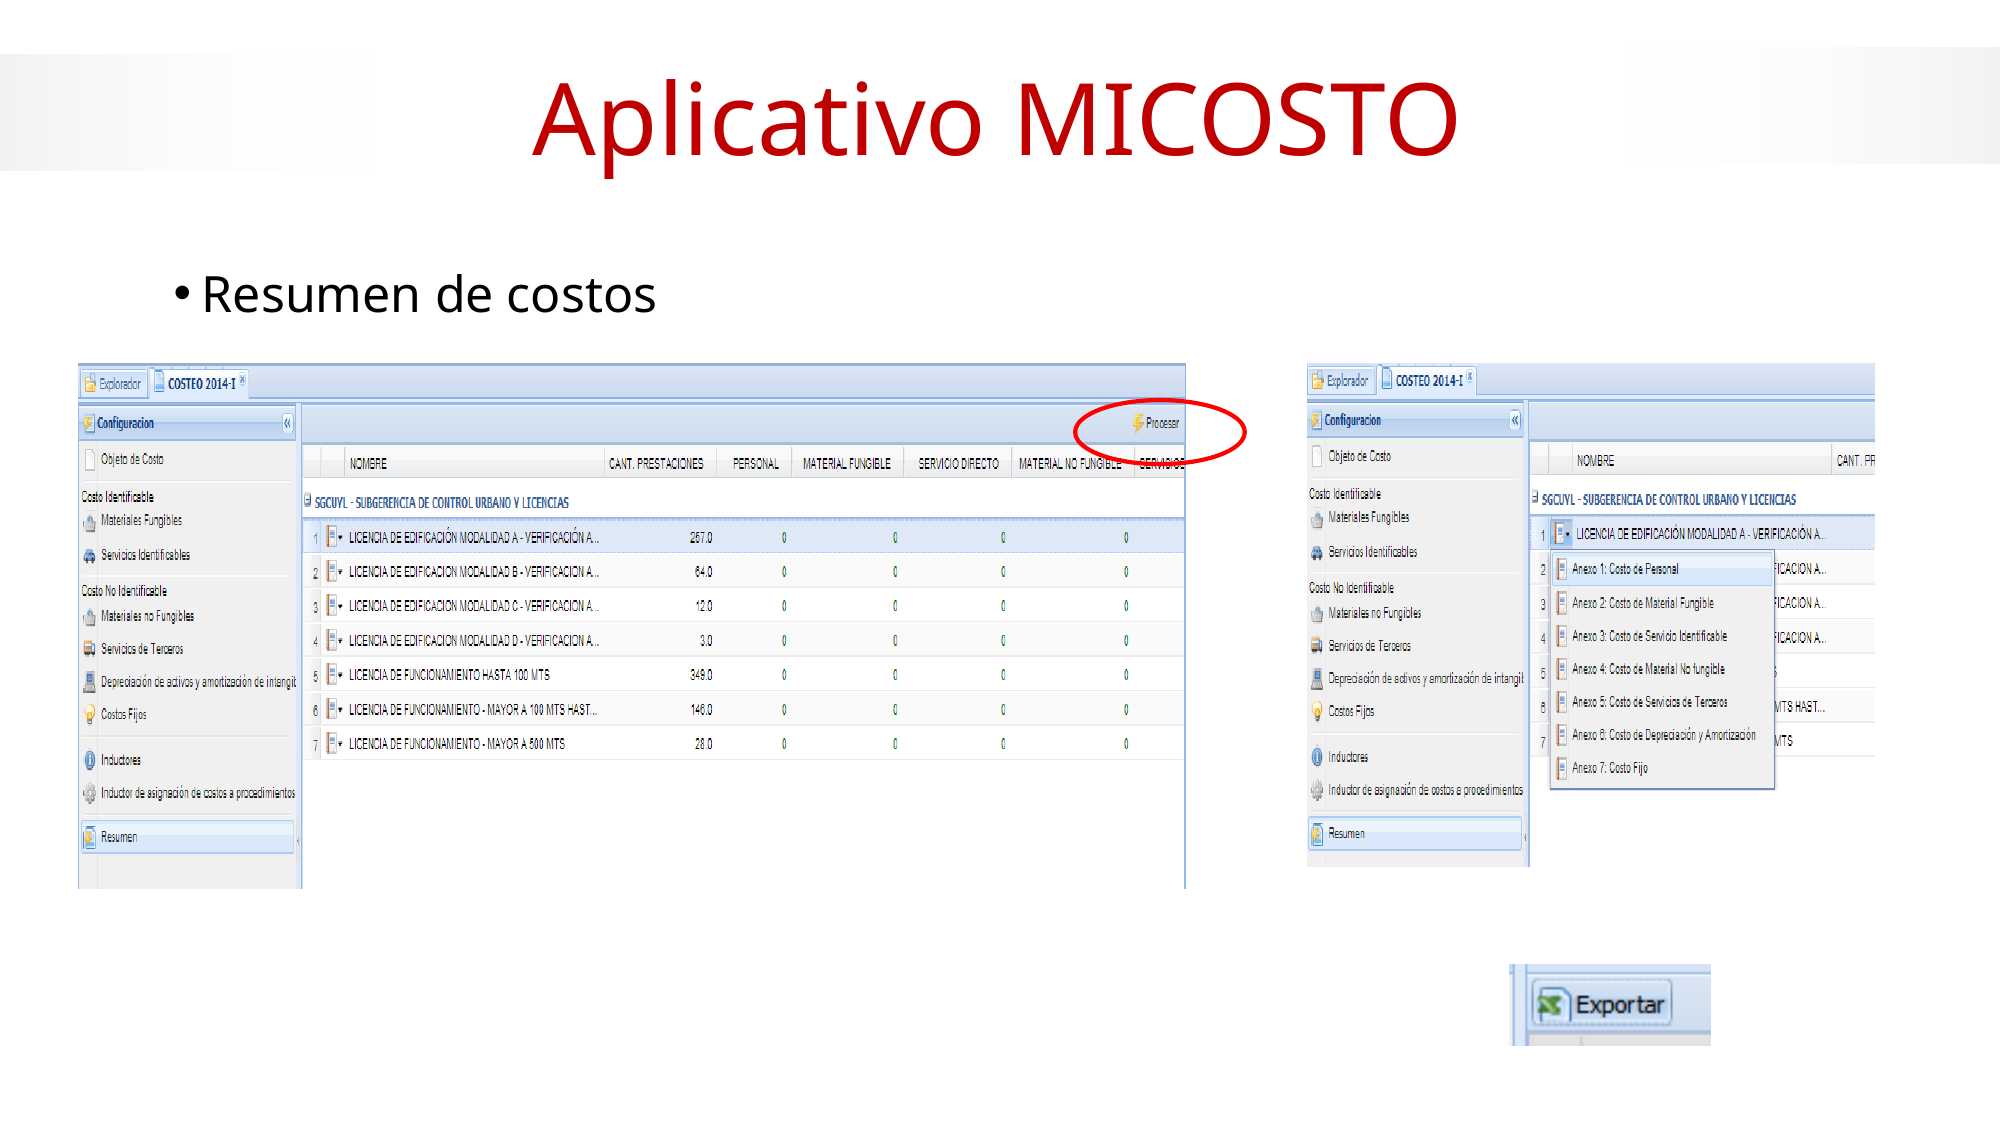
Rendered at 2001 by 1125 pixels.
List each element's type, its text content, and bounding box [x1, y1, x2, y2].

text_box [1194, 400, 1247, 464]
picture [1306, 363, 1875, 868]
picture [78, 363, 1190, 890]
picture [1509, 963, 1711, 1047]
text_box Resumen de costos [158, 255, 1898, 390]
text_box Aplicativo MICOSTO [0, 47, 2000, 183]
